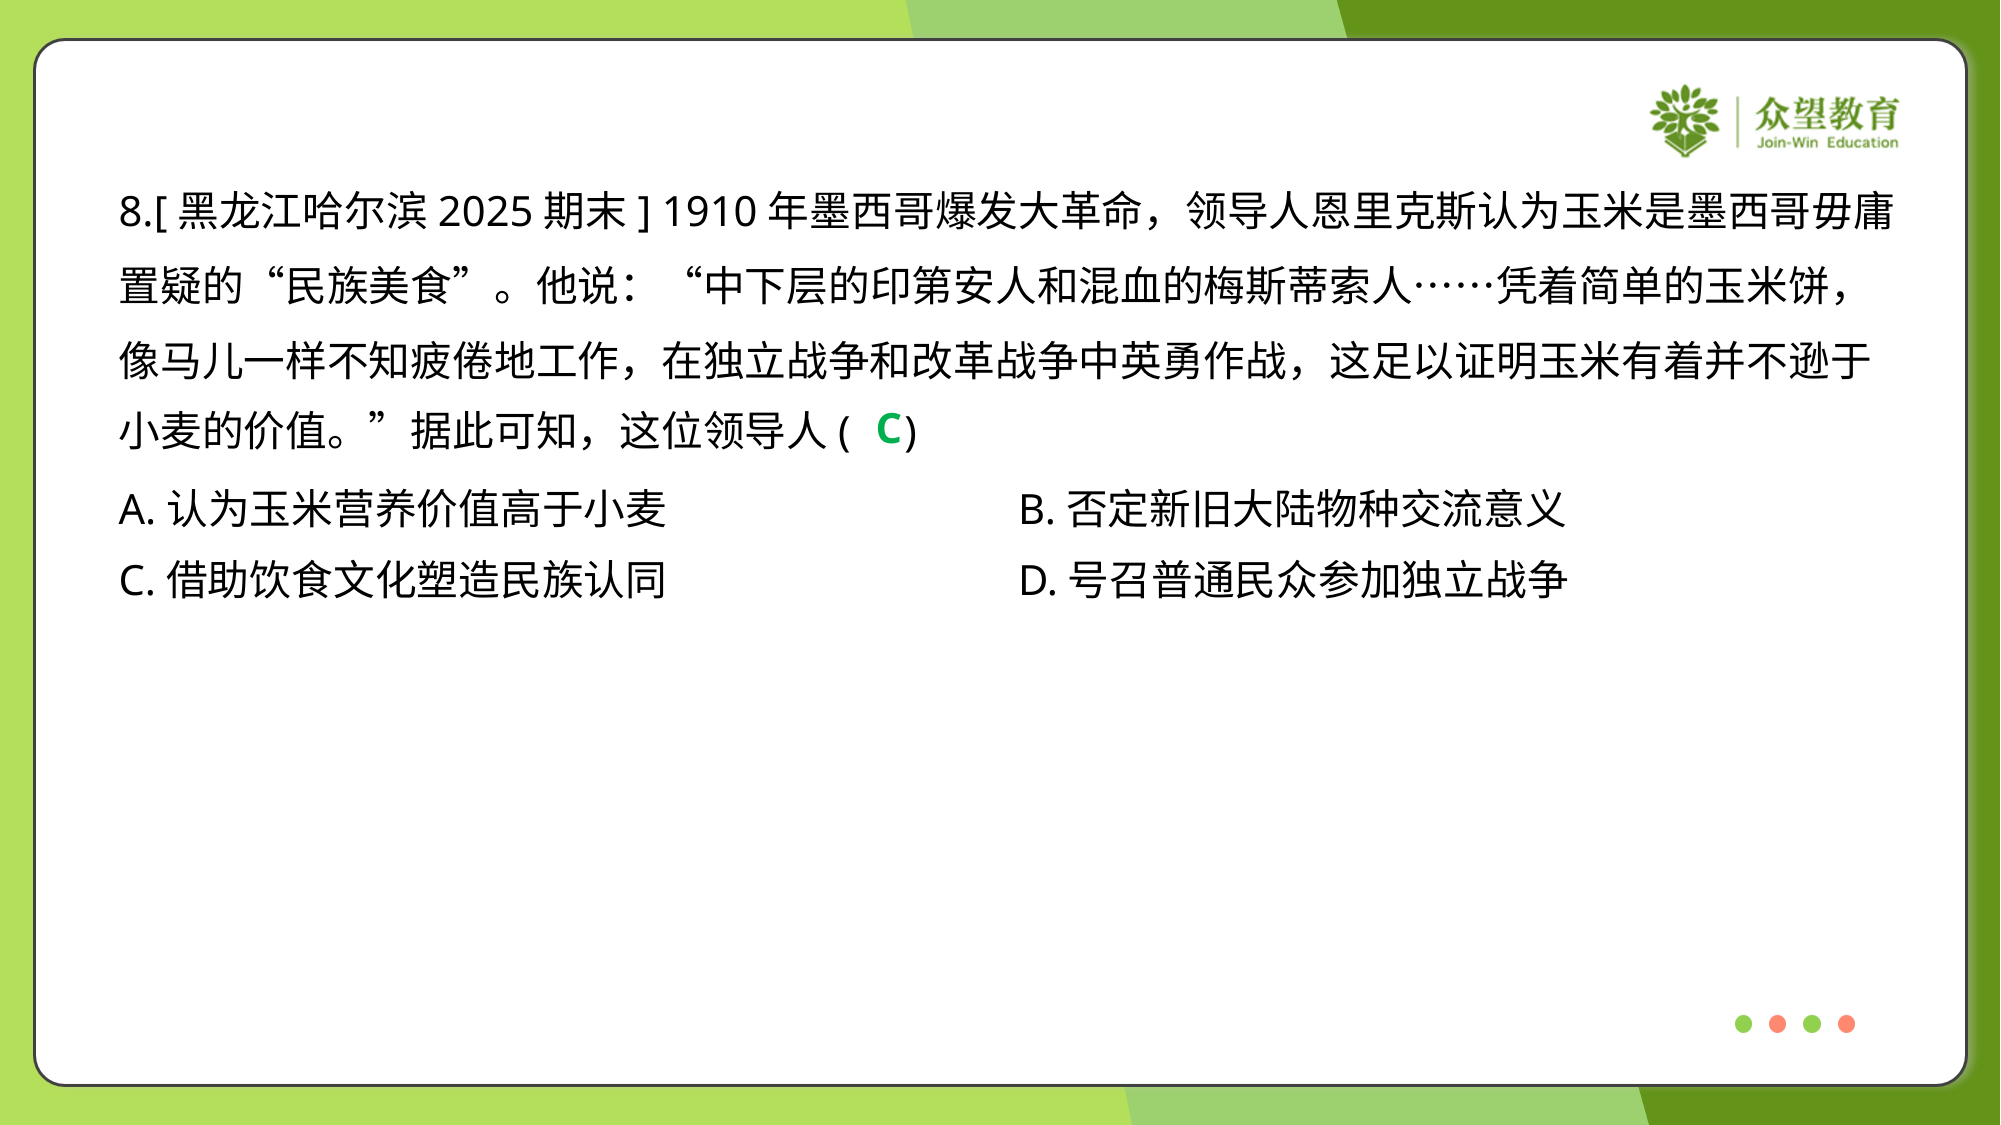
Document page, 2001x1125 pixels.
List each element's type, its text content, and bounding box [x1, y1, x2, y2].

text_box C [859, 381, 918, 446]
picture [0, 0, 2000, 1125]
text_box 8.[黑龙江哈尔滨2025期末] 1910年墨西哥爆发大革命，领导人恩里克斯认为玉米是墨西哥毋庸 置疑的“民族美食”。他说：“中下层的印第安人和混血的梅斯蒂索人……凭着简单的玉米饼， 像马儿一样不知疲倦地工作，在独立战争和改革战争中英勇作战，这足以证明玉米有着并不逊于 小麦的价值。”据此可知，这位领导人( ) [118, 159, 1883, 448]
text_box A.认为玉米营养价值高于小麦 B.否定新旧大陆物种交流意义 C.借助饮食文化塑造民族认同 D.号召普通民众参加独立战争 [118, 457, 1883, 597]
